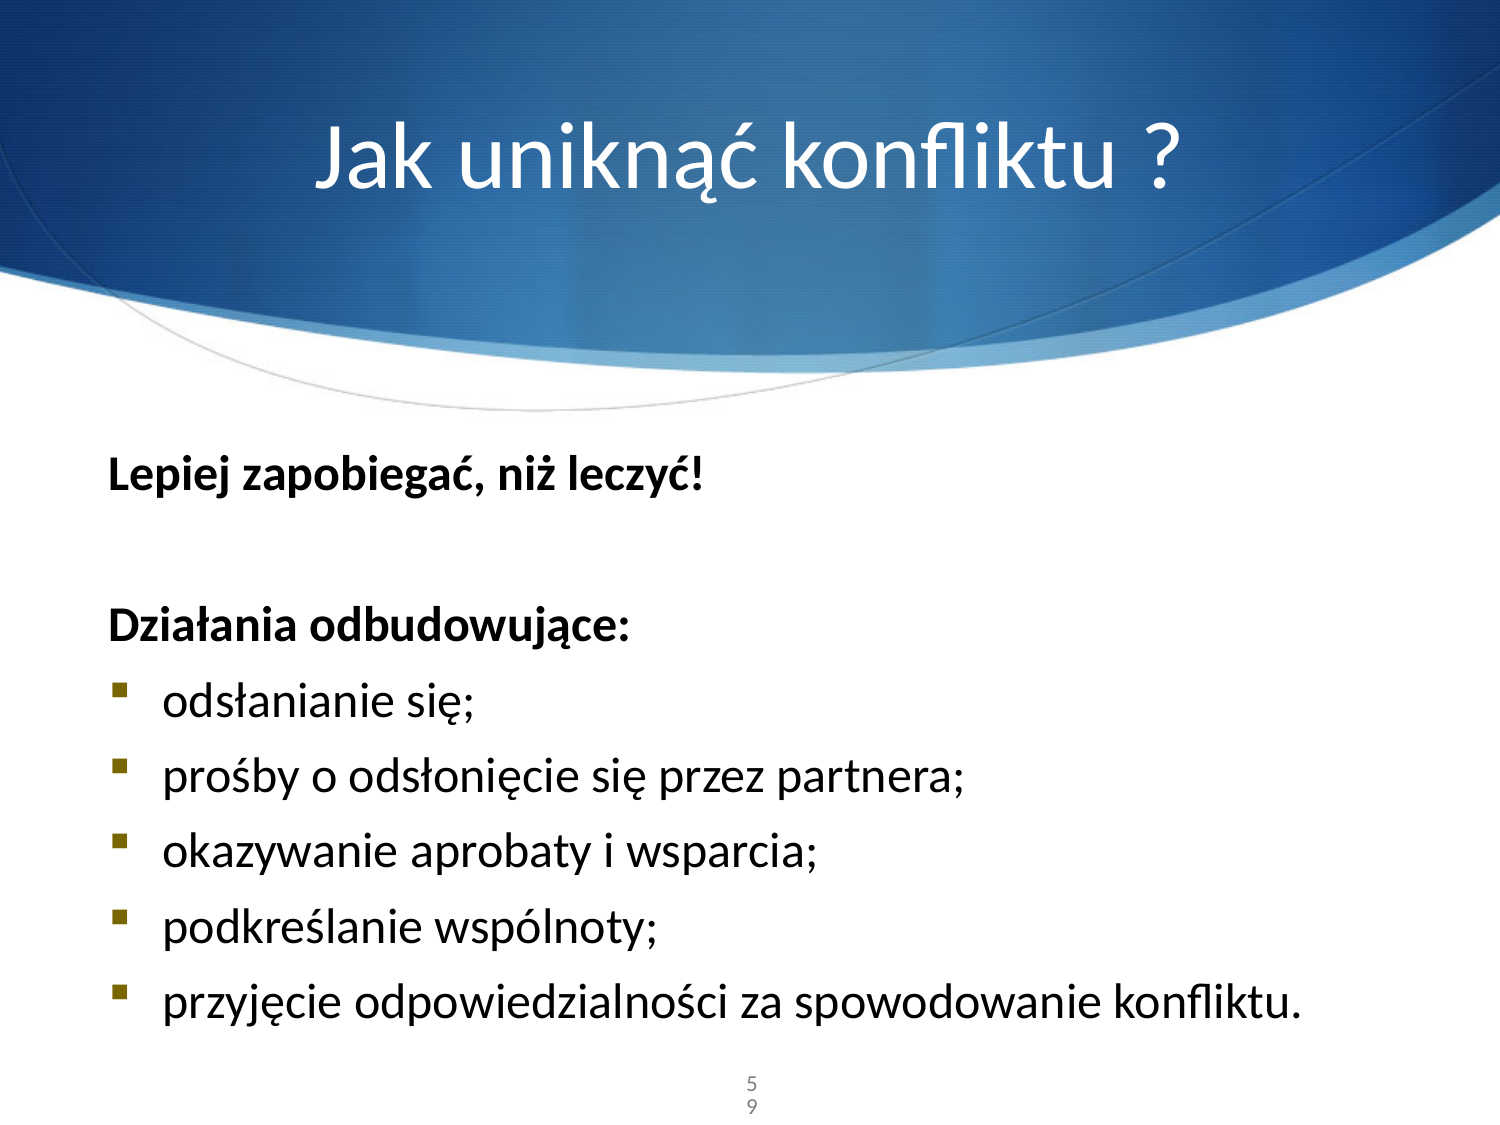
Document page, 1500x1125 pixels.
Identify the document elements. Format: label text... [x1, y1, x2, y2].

title Jak uniknąć konfliktu ? [75, 0, 1425, 301]
text_box Lepiej zapobiegać, niż leczyć! Działania odbudowujące: odsłanianie się; prośby o odsłonięcie się przez partnera; okazywanie aprobaty i wsparcia; podkreślanie wspólnoty; przyjęcie odpowiedzialności za spowodowanie konfliktu. [99, 432, 1365, 1125]
picture [0, 0, 1500, 1125]
slide_number 59 [730, 1062, 769, 1103]
